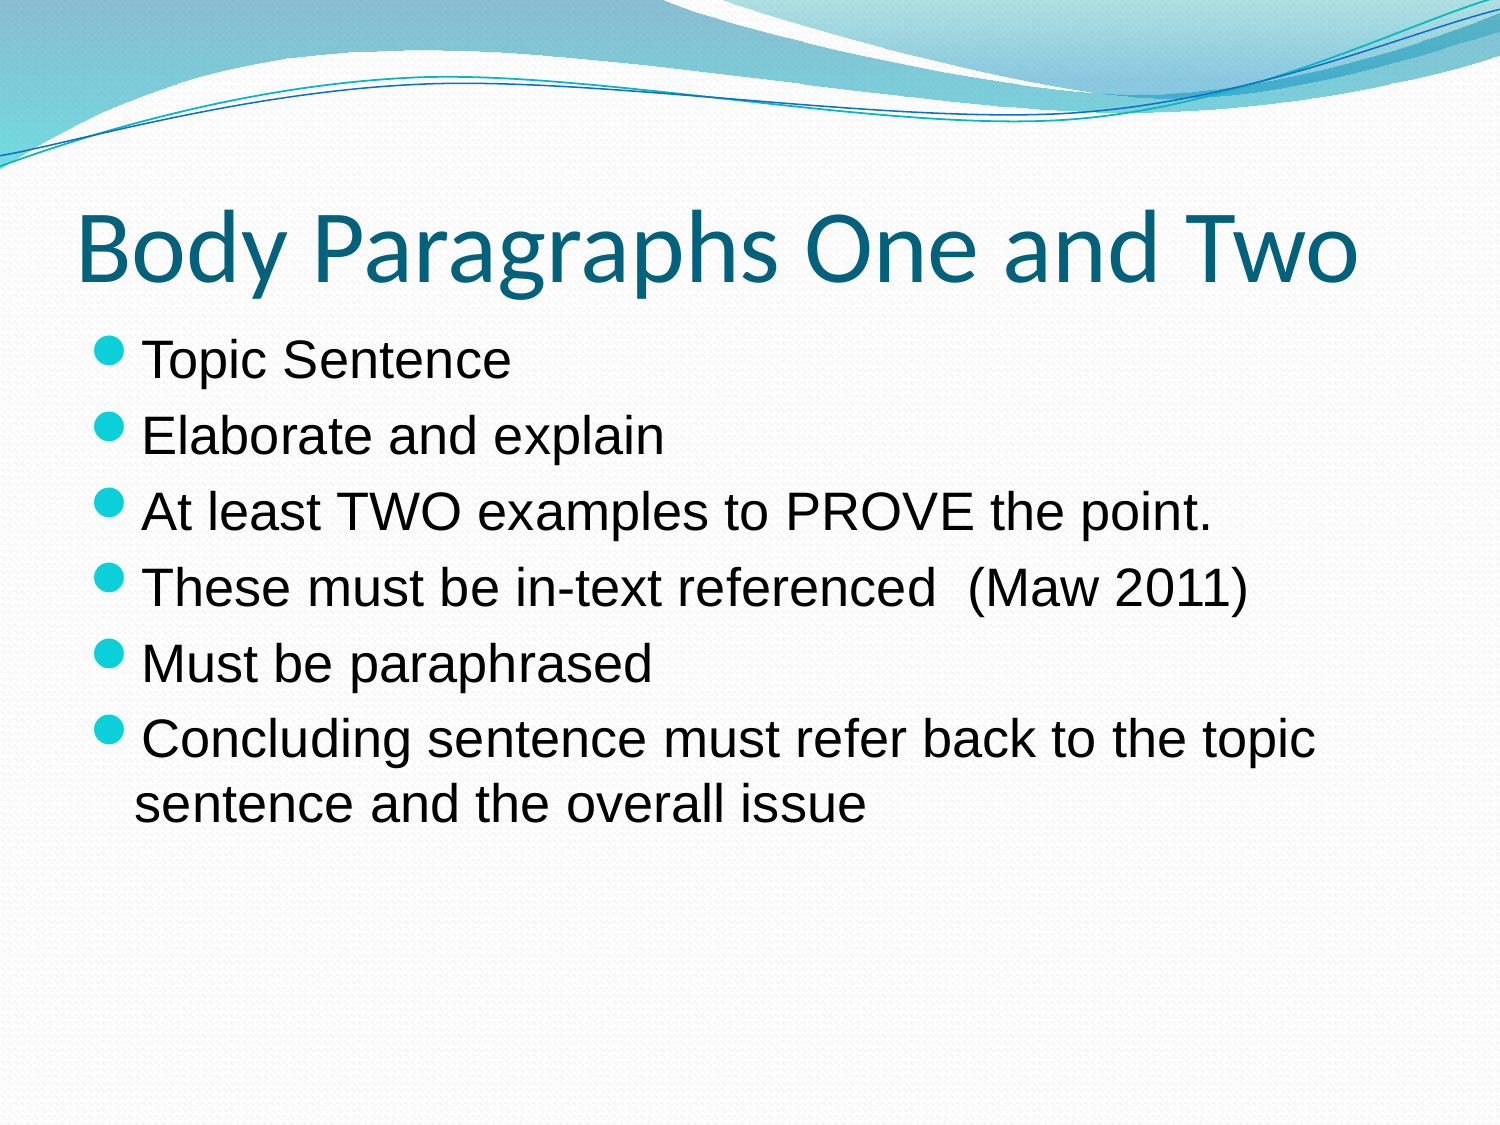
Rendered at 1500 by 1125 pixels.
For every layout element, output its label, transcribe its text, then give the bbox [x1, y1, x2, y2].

list Topic Sentence Elaborate and explain At least TWO examples to PROVE the point. These must be in-text referenced (Maw 2011) Must be paraphrased Concluding sentence must refer back to the topic sentence and the overall issue [75, 317, 1425, 1038]
title Body Paragraphs One and Two [75, 115, 1425, 303]
